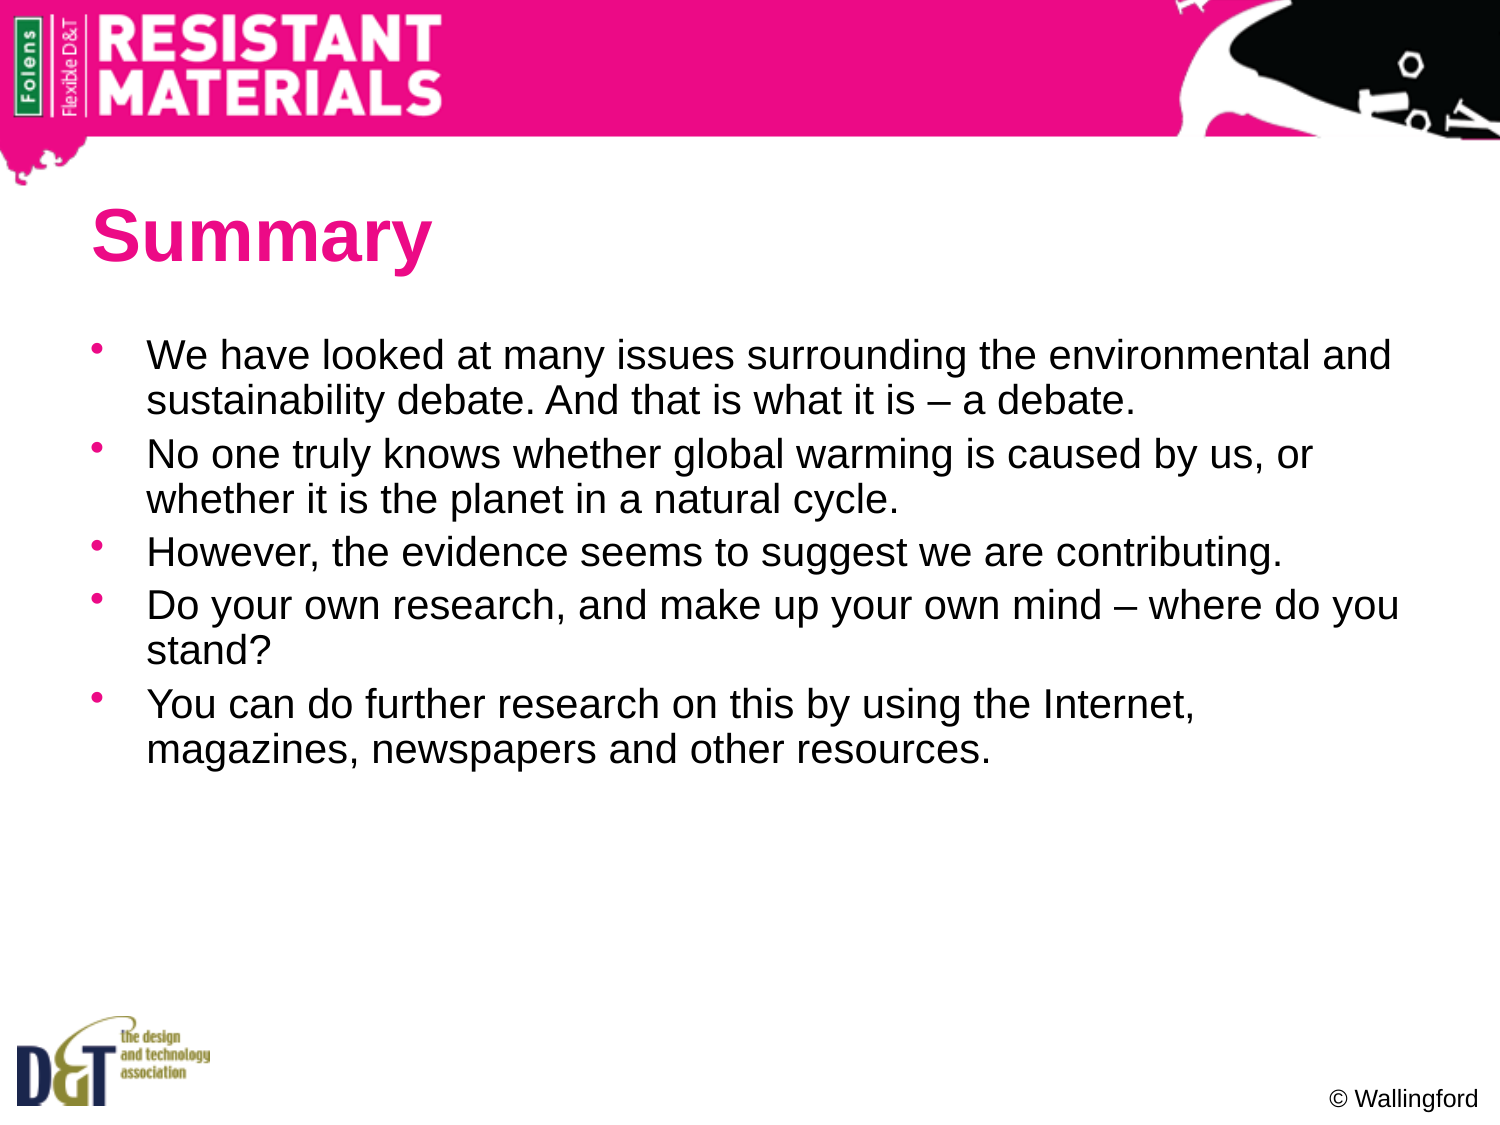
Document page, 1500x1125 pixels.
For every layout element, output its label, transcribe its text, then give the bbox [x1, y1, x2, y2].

title Summary [76, 160, 1427, 301]
picture [0, 0, 1500, 1125]
text_box © Wallingford [1257, 1074, 1495, 1125]
list We have looked at many issues surrounding the environmental and sustainability debate. And that is what it is – a debate. No one truly knows whether global warming is caused by us, or whether it is the planet in a natural cycle. However, the evidence seems to suggest we are contributing. Do your own research, and make up your own mind – where do you stand? You can do further research on this by using the Internet, magazines, newspapers and other resources. [75, 326, 1425, 1005]
